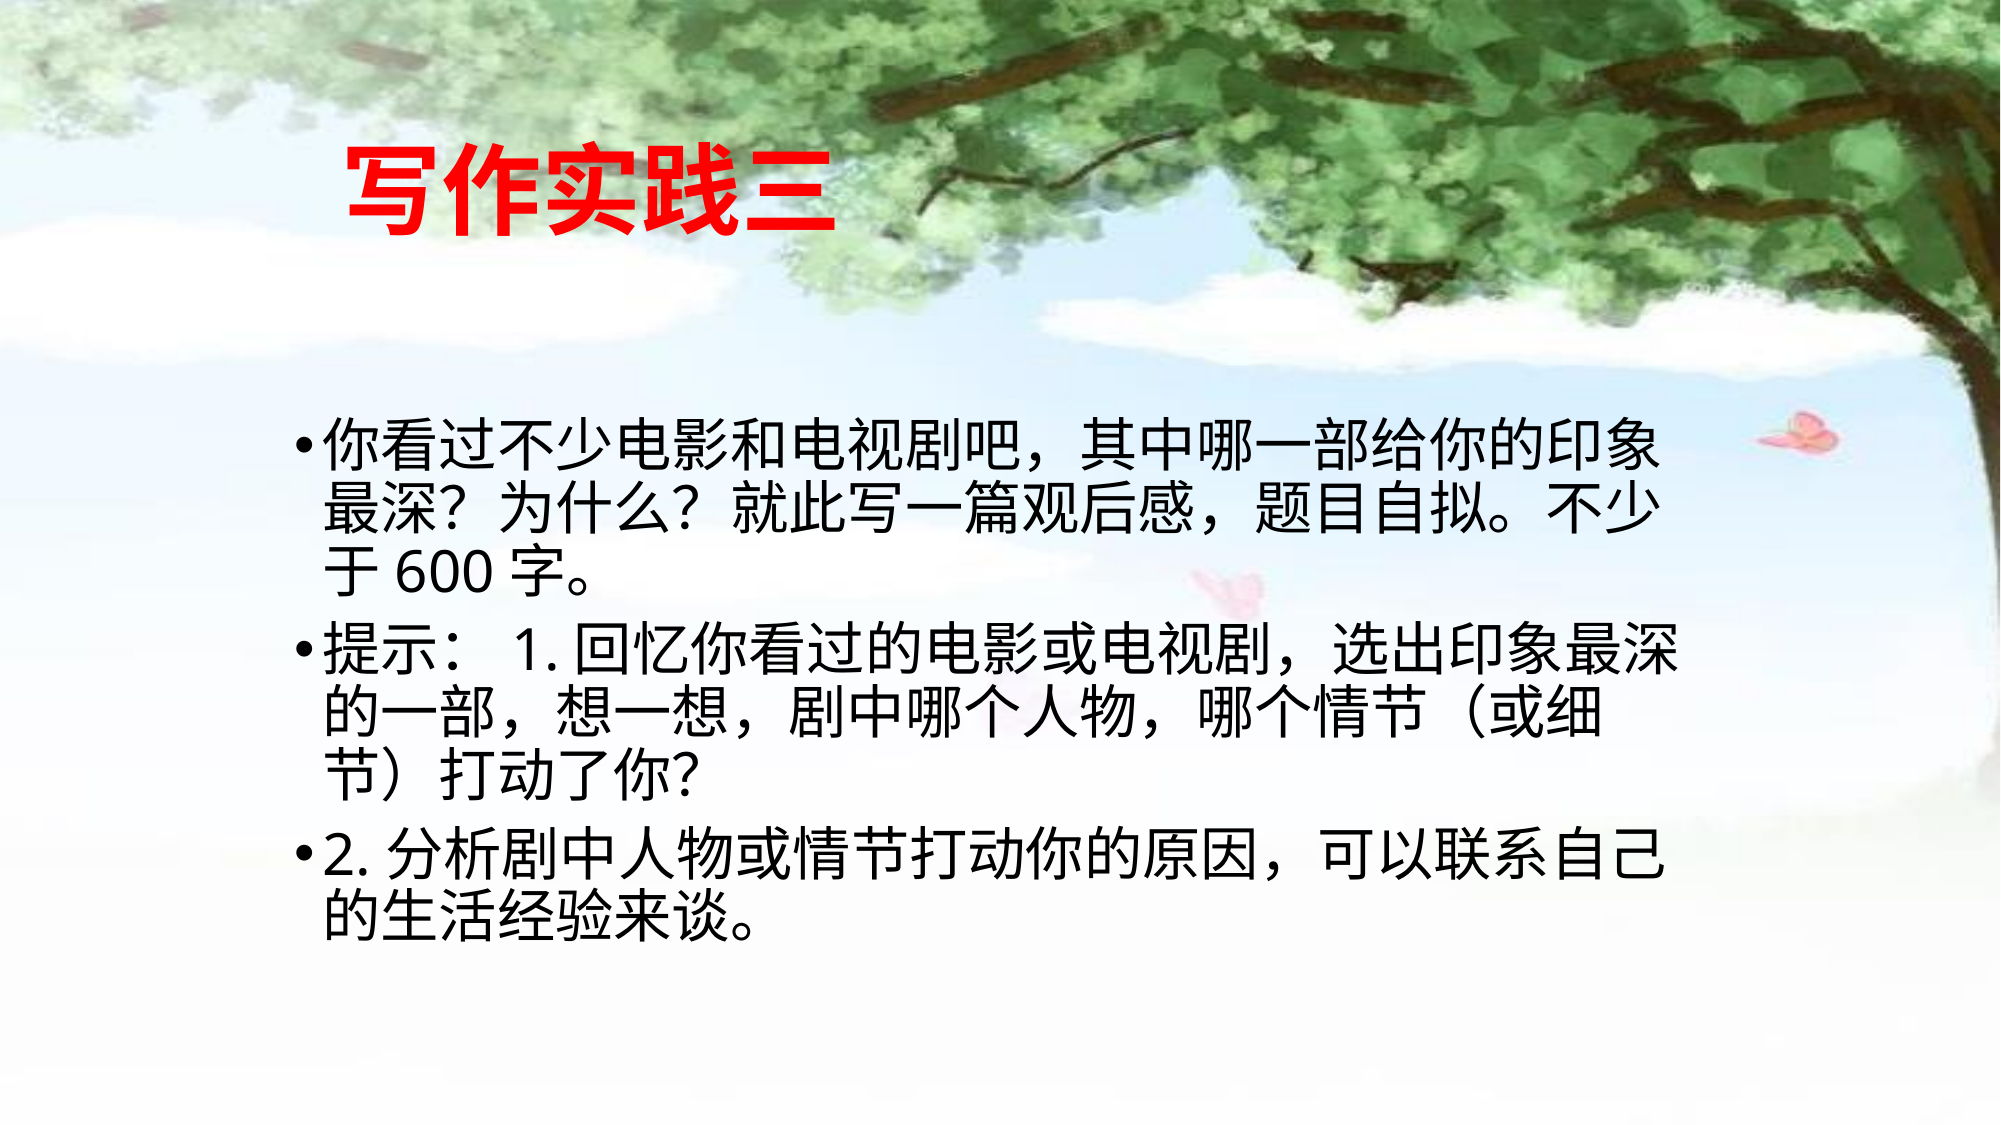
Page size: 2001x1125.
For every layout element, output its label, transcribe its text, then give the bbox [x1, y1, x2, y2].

title 写作实践三 [326, 101, 1677, 290]
list 你看过不少电影和电视剧吧，其中哪一部给你的印象最深？为什么？就此写一篇观后感，题目自拟。不少于600字。 提示：1.回忆你看过的电影或电视剧，选出印象最深的一部，想一想，剧中哪个人物，哪个情节（或细节）打动了你？ 2.分析剧中人物或情节打动你的原因，可以联系自己的生活经验来谈。 [279, 408, 1721, 988]
picture [0, 0, 2001, 1125]
